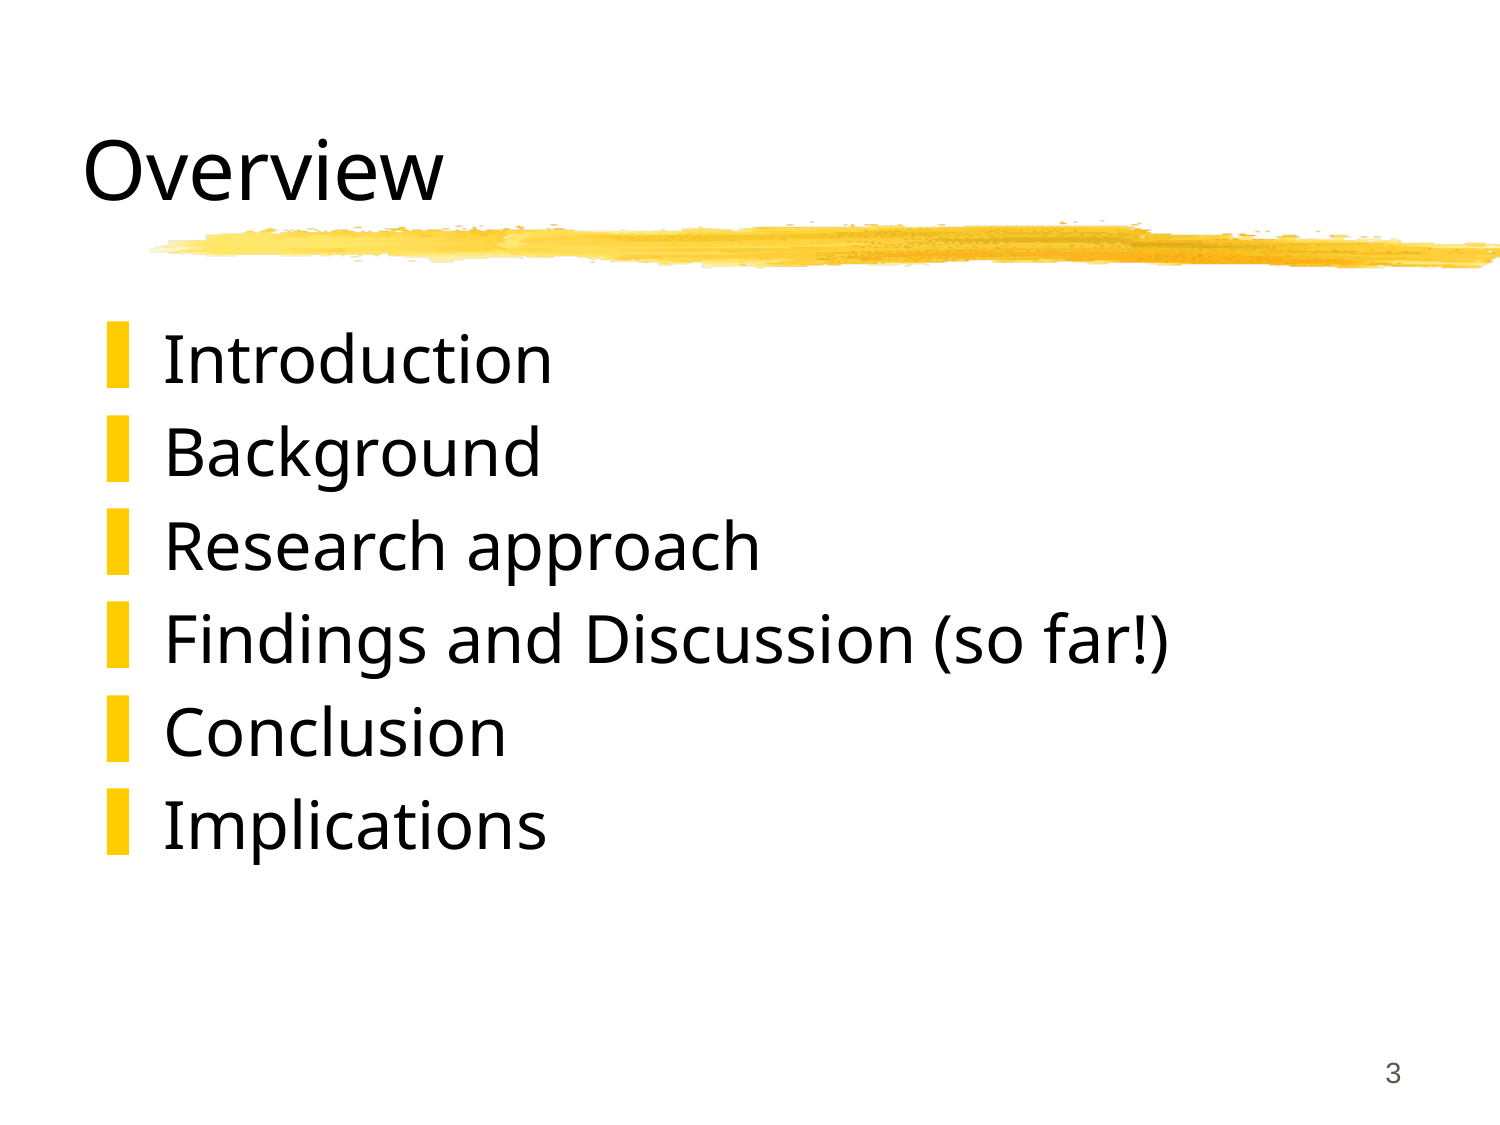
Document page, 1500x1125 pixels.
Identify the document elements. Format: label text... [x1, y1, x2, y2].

picture [150, 215, 1500, 279]
title Overview [66, 37, 1342, 225]
list Introduction Background Research approach Findings and Discussion (so far!) Conclusion Implications [75, 309, 1417, 994]
slide_number 3 [1103, 1021, 1417, 1098]
